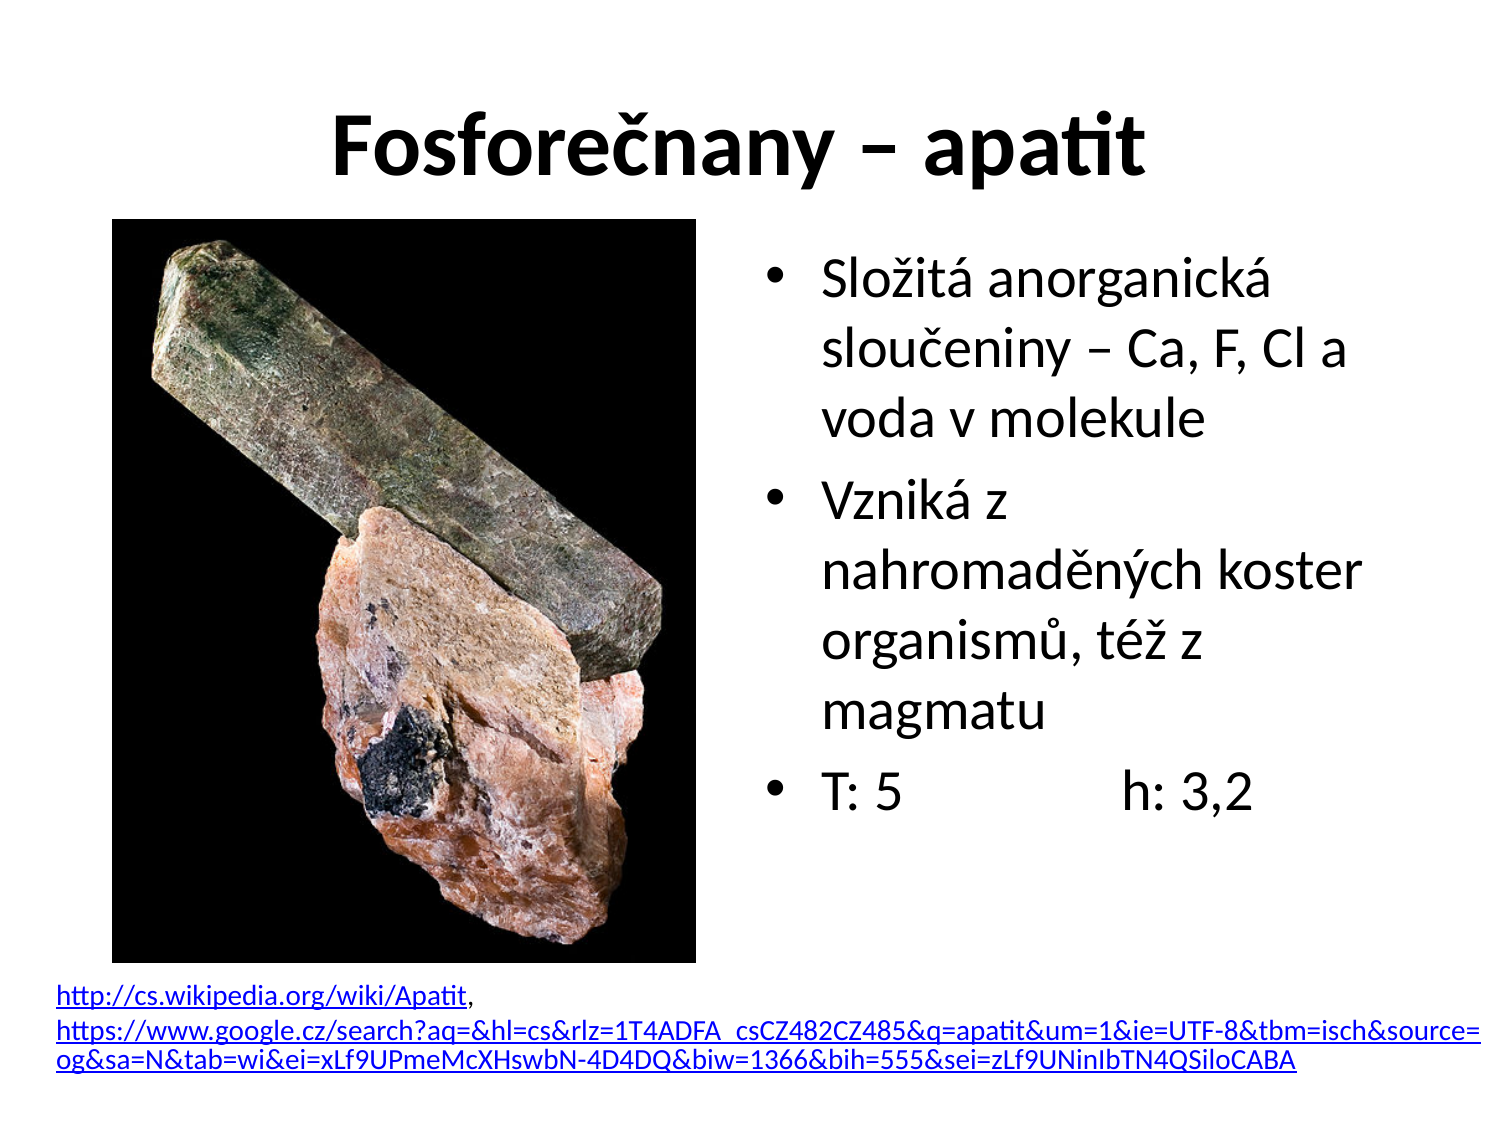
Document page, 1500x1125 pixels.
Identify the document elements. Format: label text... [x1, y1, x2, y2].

list Složitá anorganická sloučeniny – Ca, F, Cl a voda v molekule Vzniká z nahromaděných koster organismů, též z magmatu T: 5 h: 3,2 [750, 231, 1413, 968]
text_box http://cs.wikipedia.org/wiki/Apatit, https://www.google.cz/search?aq=&hl=cs&rlz=1T4ADFA_csCZ482CZ485&q=apatit&um=1&ie=UTF-8&tbm=isch&source=og&sa=N&tab=wi&ei=xLf9UPmeMcXHswbN-4D4DQ&biw=1366&bih=555&sei=zLf9UNinIbTN4QSiloCABA [41, 968, 1500, 1089]
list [111, 219, 697, 963]
title Fosforečnany – apatit [75, 45, 1425, 233]
